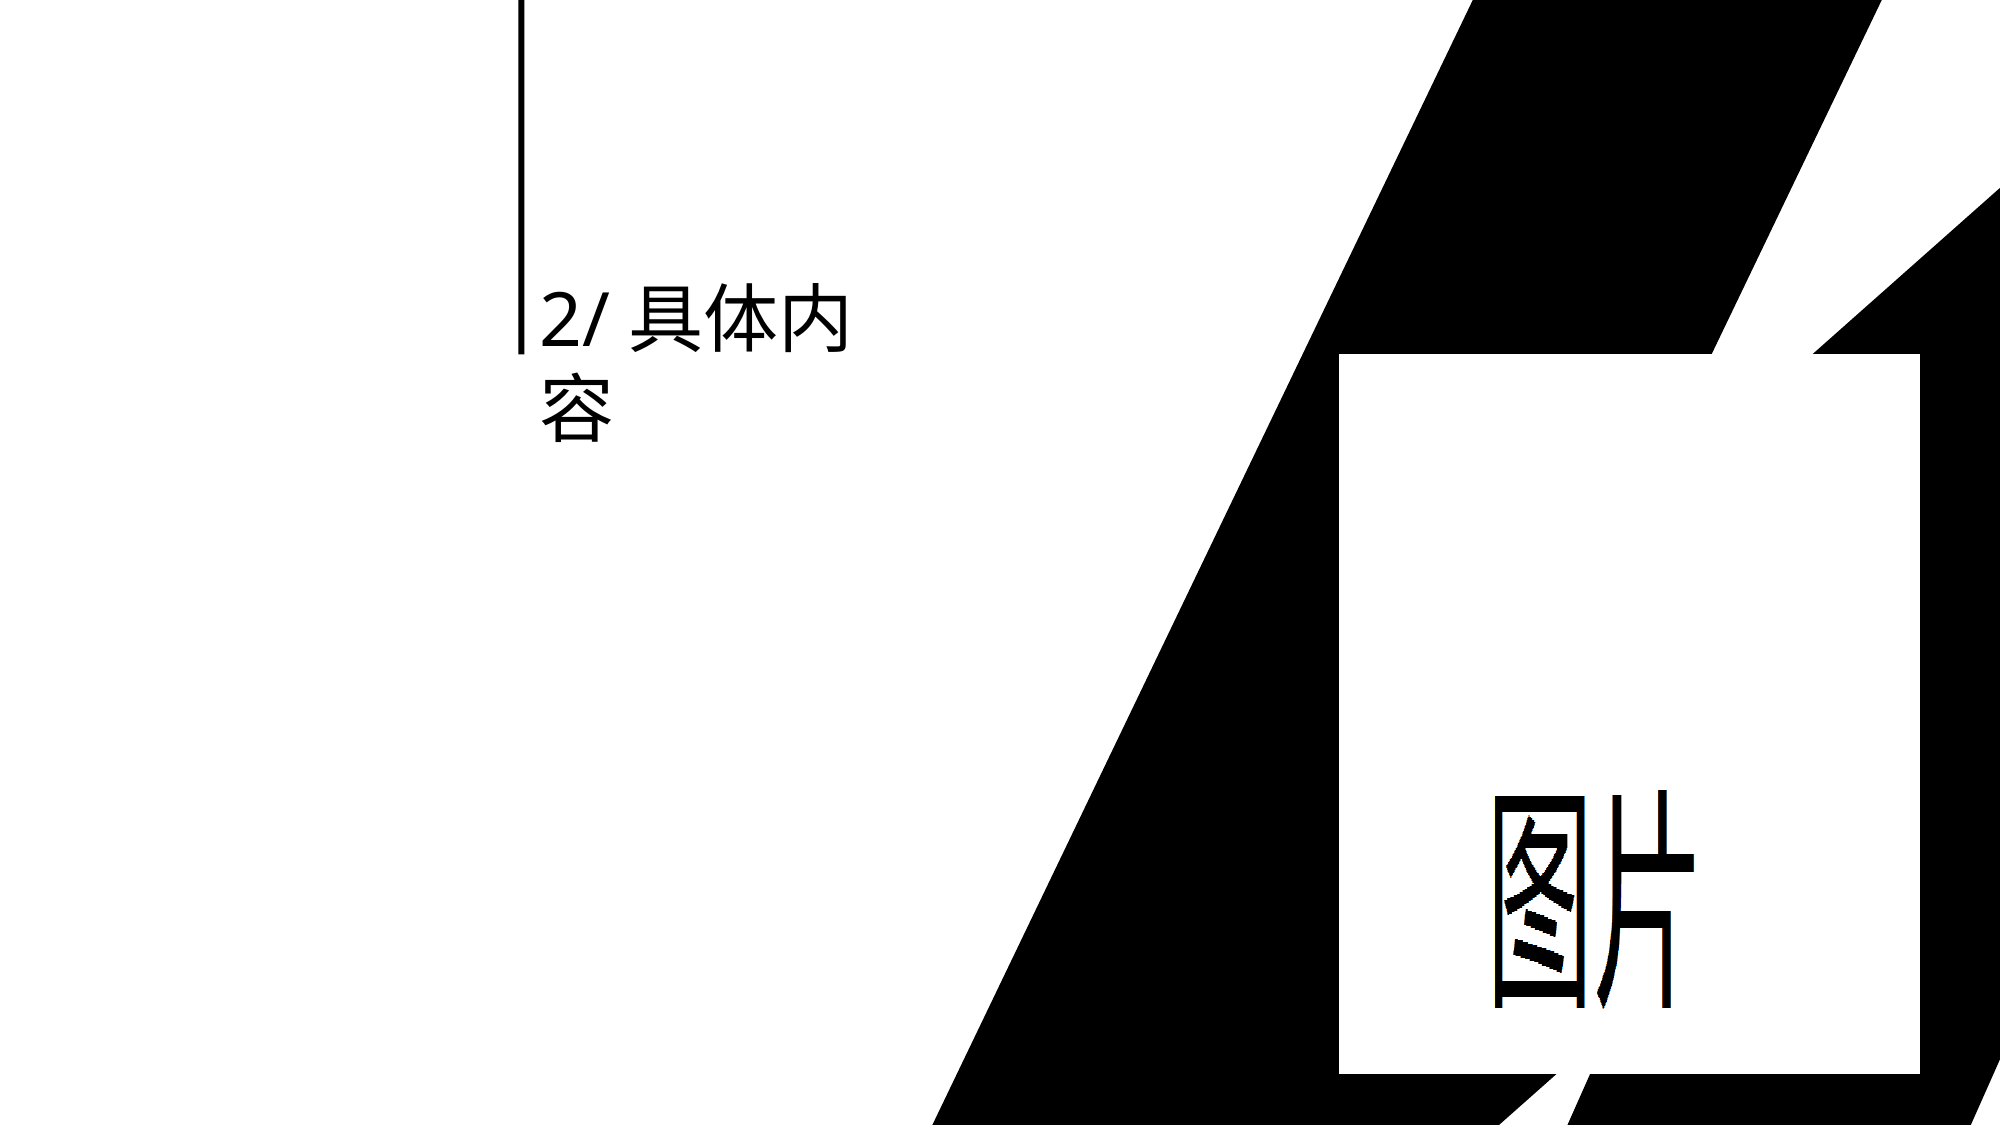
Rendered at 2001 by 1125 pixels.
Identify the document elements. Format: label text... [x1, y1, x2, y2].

text_box [931, 0, 1883, 1125]
text_box [1020, 772, 1559, 1125]
text_box [1566, 262, 2000, 1125]
text_box [1811, 186, 2000, 354]
text_box 2/具体内容 [524, 263, 940, 459]
picture [1339, 354, 1920, 1074]
text_box [517, 0, 525, 355]
